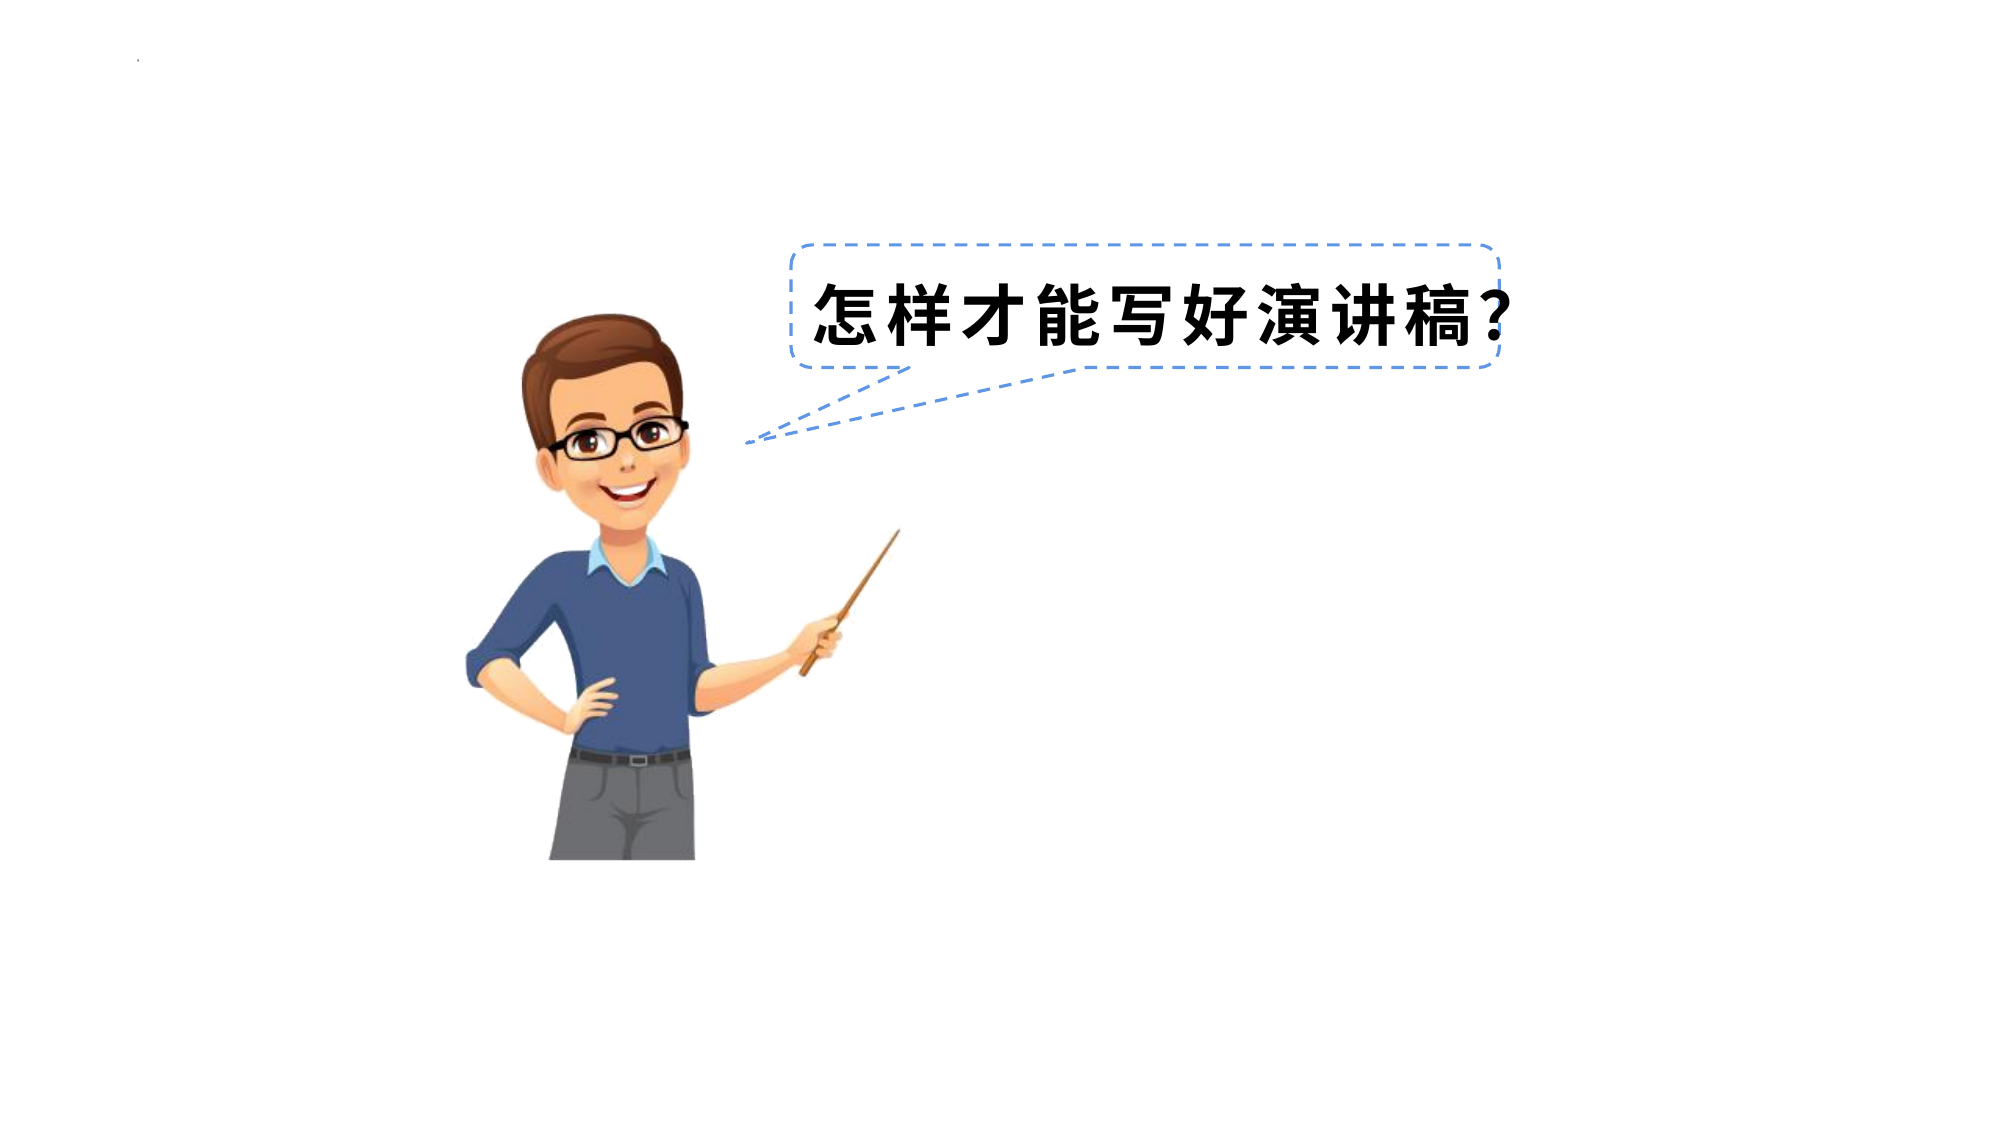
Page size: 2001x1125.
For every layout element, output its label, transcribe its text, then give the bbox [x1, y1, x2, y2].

text_box 怎样才能写好演讲稿？ [791, 244, 1500, 399]
picture [389, 273, 946, 878]
